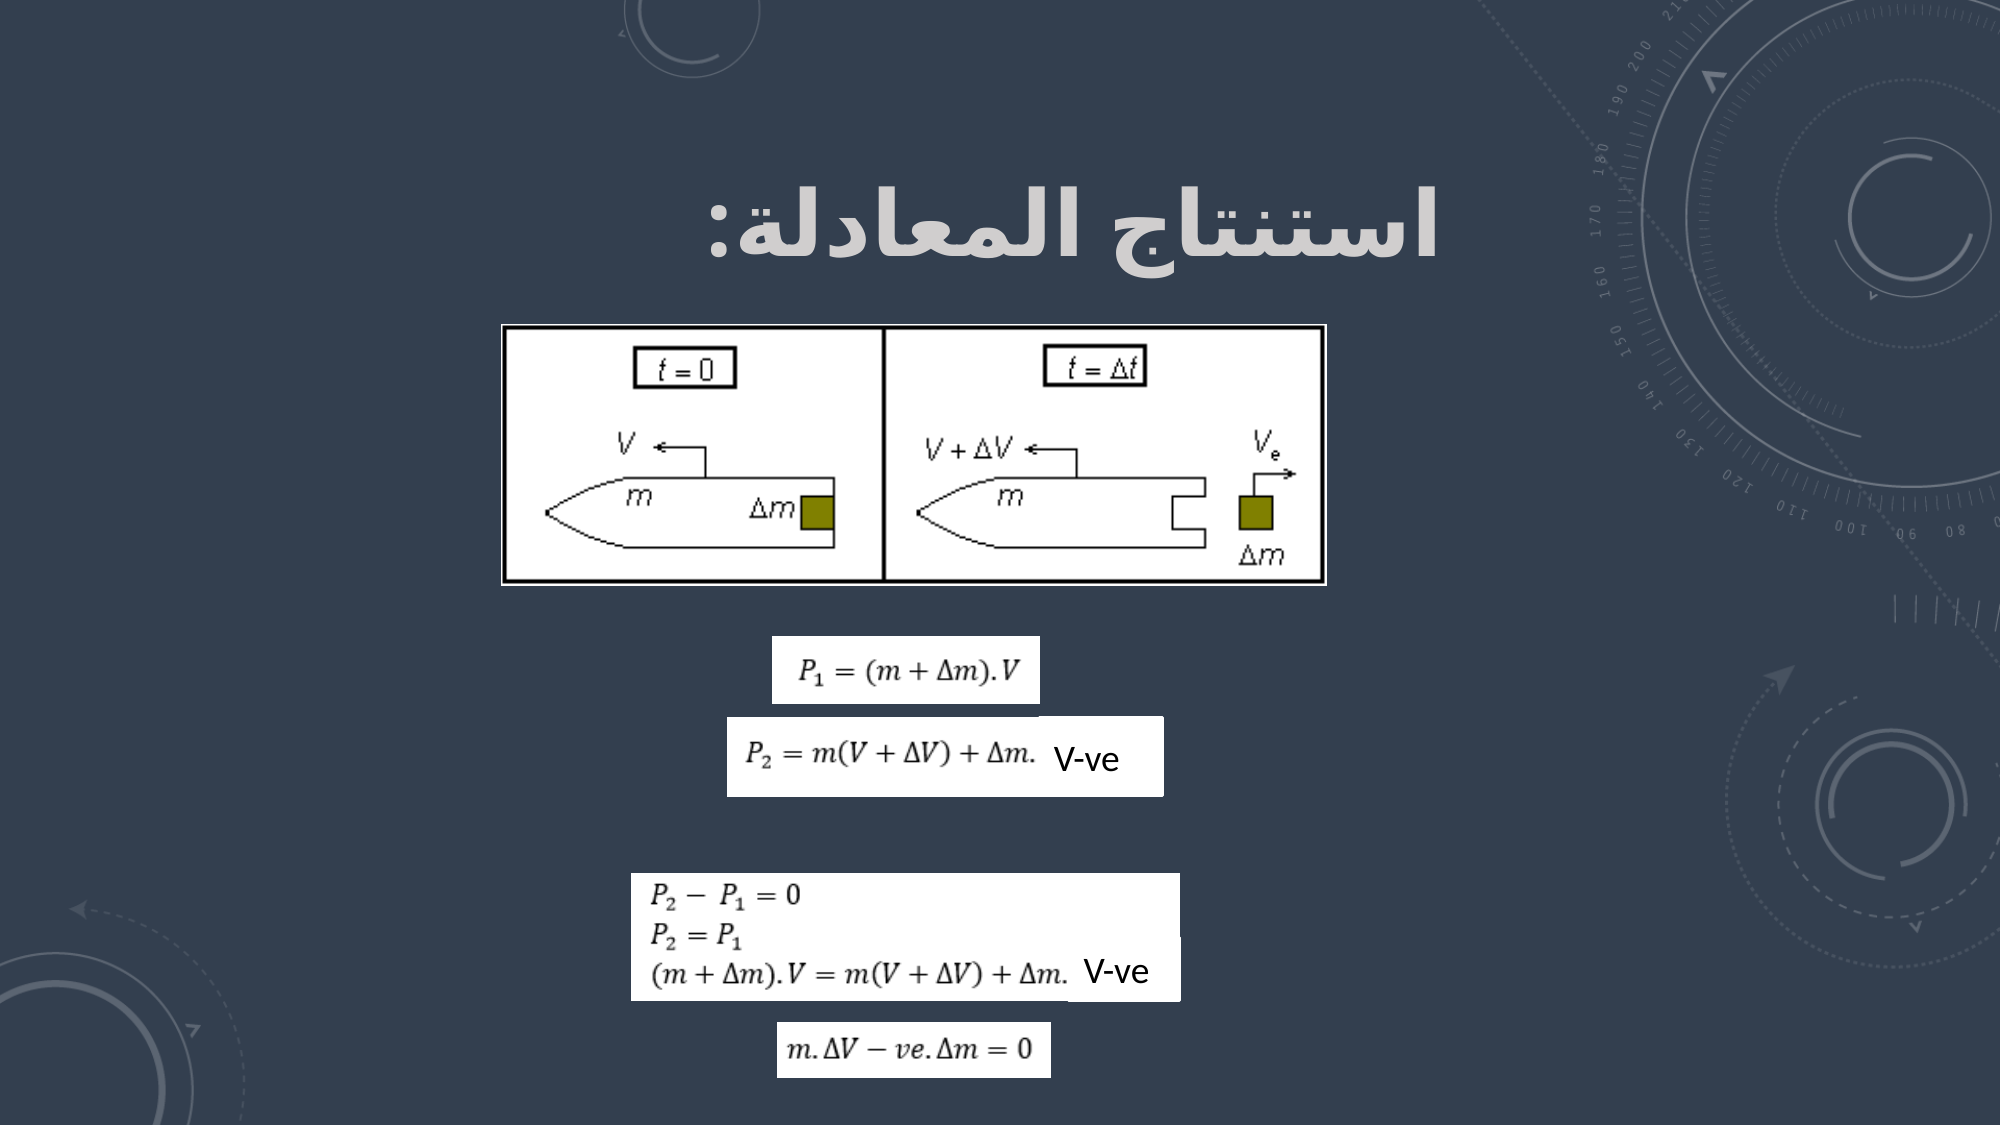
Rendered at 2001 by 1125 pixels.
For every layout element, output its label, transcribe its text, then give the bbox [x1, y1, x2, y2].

title استنتاج المعادلة: [112, 99, 1459, 339]
picture [0, 0, 2000, 1125]
text_box V-ve [1044, 716, 1164, 797]
